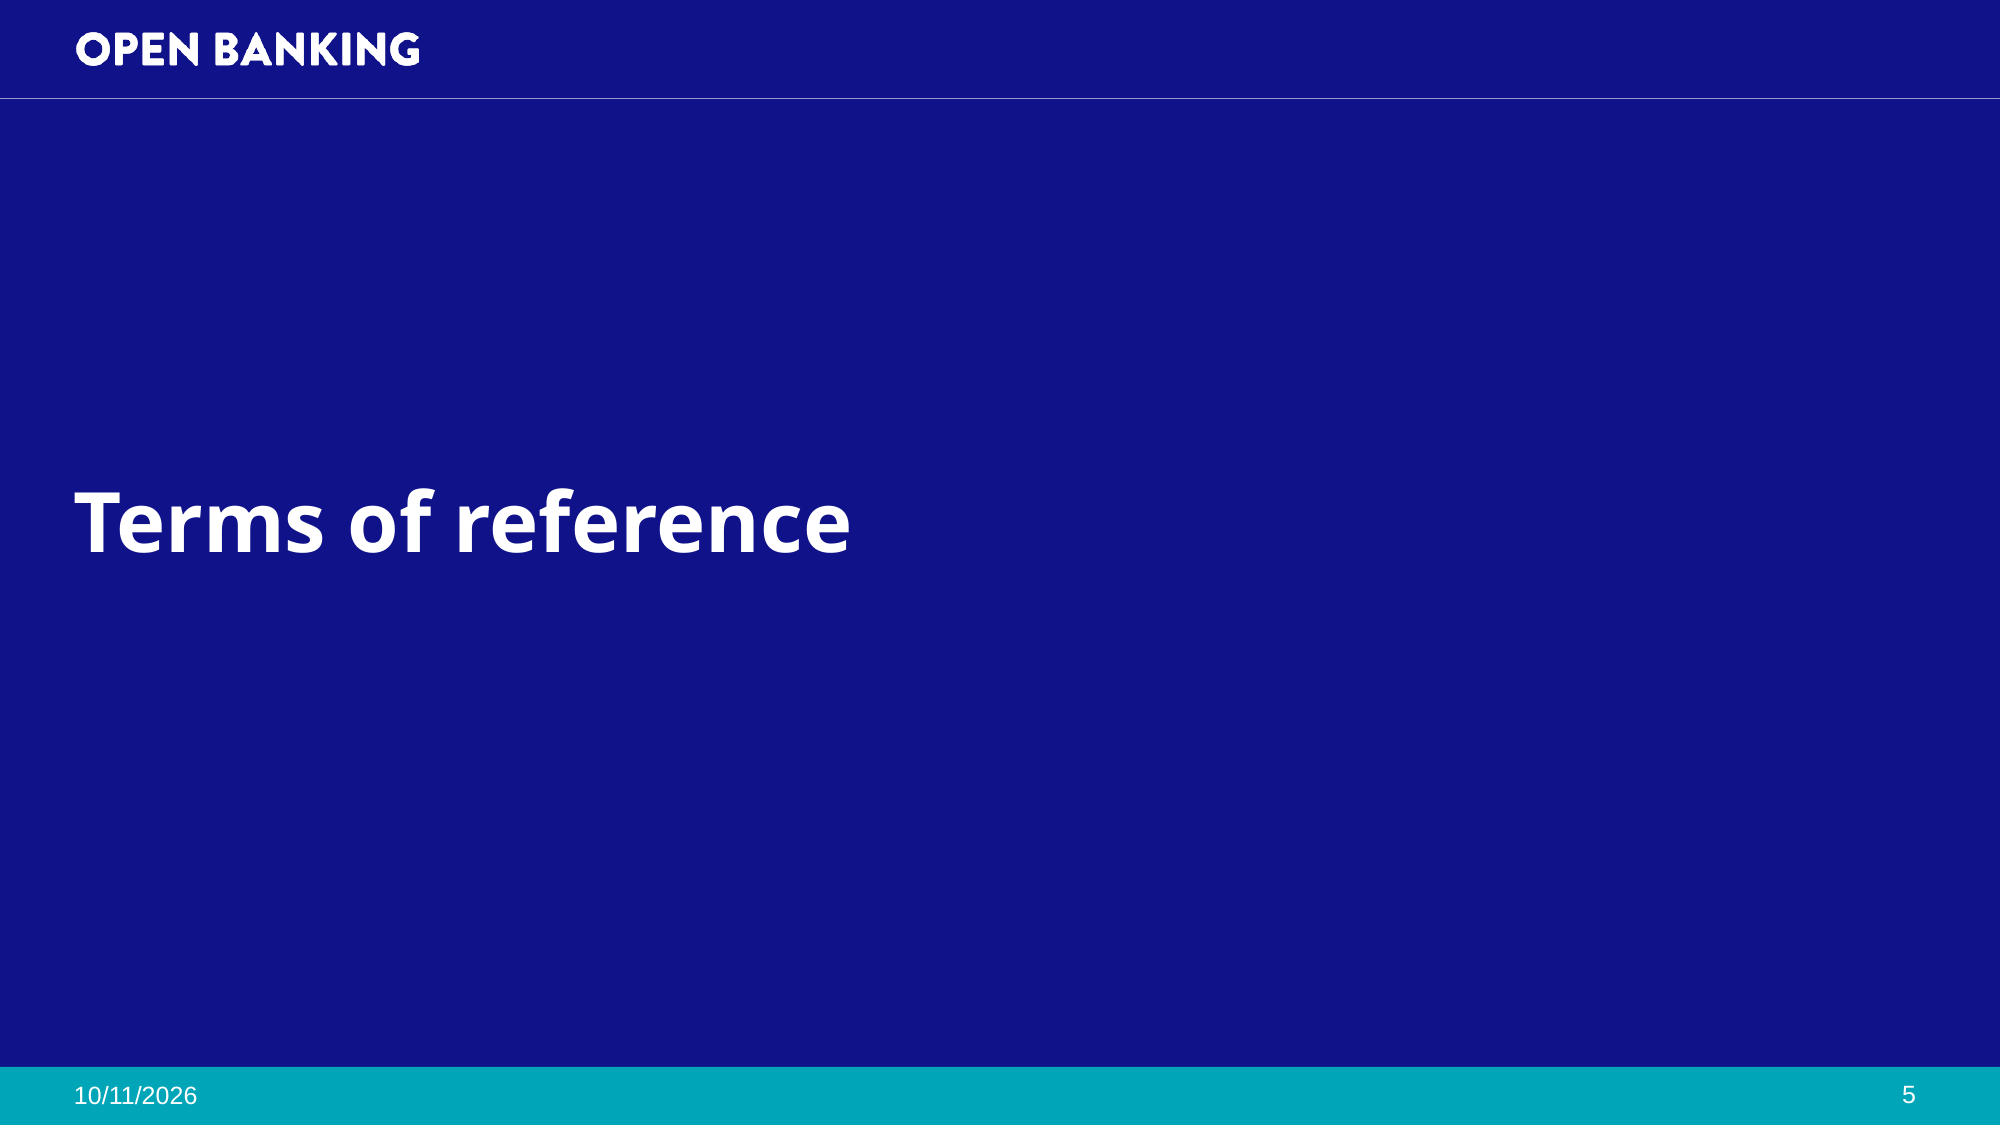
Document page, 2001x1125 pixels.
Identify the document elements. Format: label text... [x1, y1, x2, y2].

picture [43, 0, 452, 99]
footer [662, 1064, 1338, 1124]
slide_number 5 [1412, 1064, 1932, 1124]
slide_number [59, 1065, 509, 1125]
title Terms of reference [59, 105, 1750, 576]
